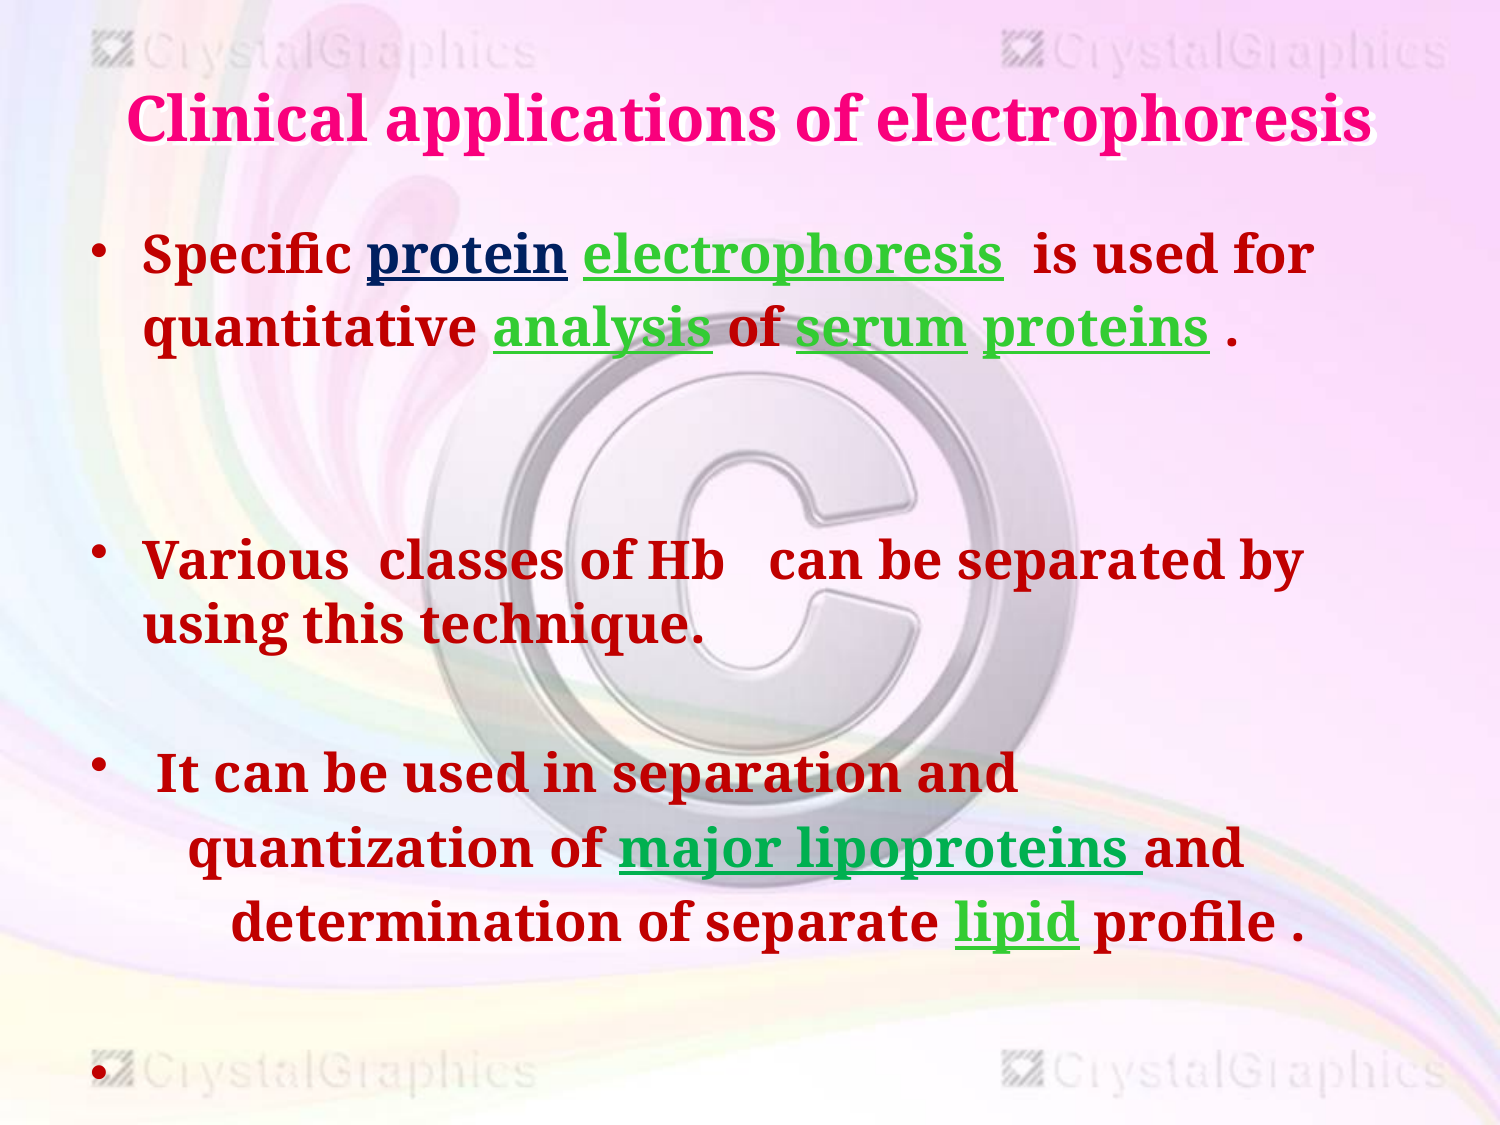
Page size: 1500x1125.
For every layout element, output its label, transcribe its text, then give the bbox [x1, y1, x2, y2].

title Clinical applications of electrophoresis [74, 44, 1426, 188]
picture [0, 0, 1500, 1125]
list Specific protein electrophoresis is used for quantitative analysis of serum proteins . Various classes of Hb can be separated by using this technique. It can be used in separation and quantization of major lipoproteins and determination of separate lipid profile . [74, 212, 1463, 1125]
